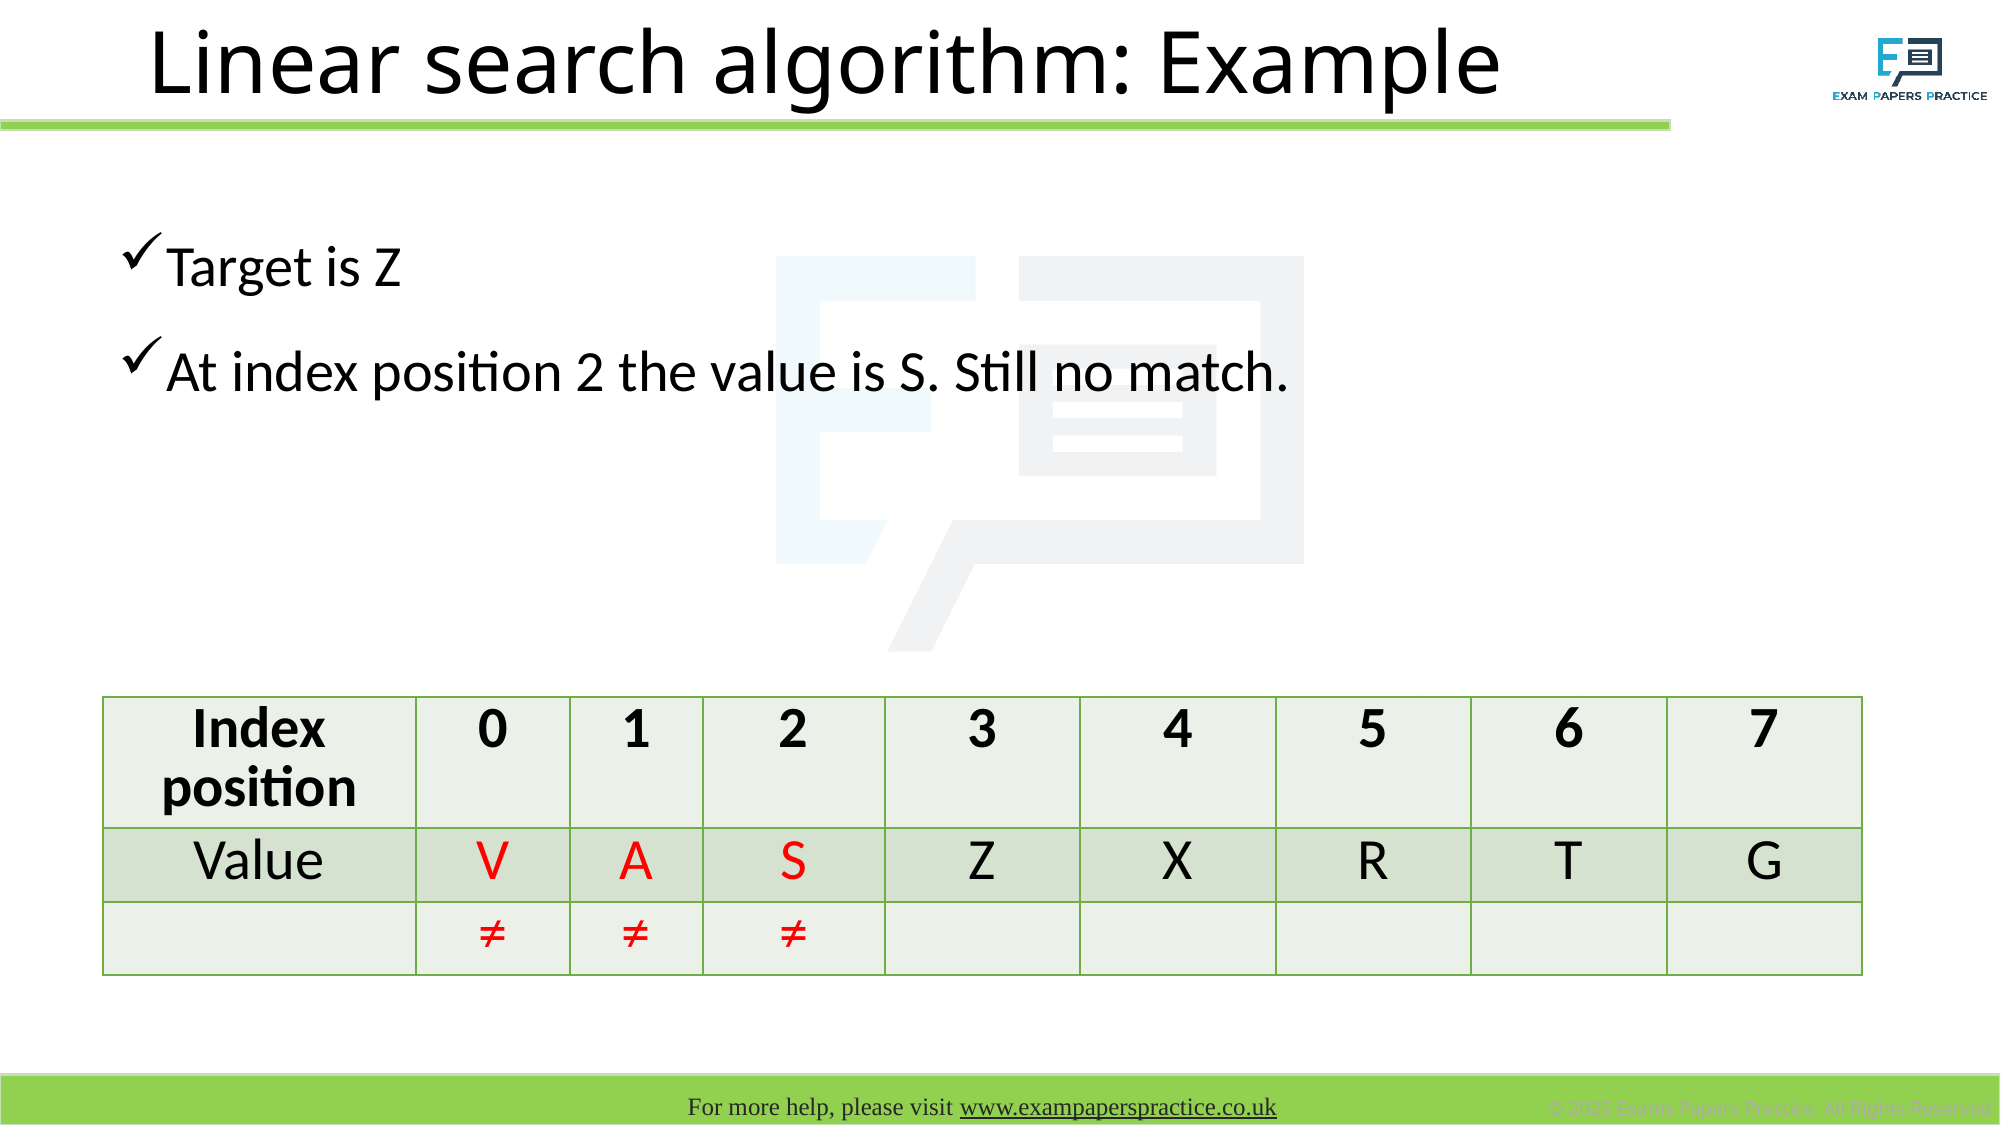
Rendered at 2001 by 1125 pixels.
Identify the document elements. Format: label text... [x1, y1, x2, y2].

table_cell A [571, 829, 702, 901]
table_cell T [1472, 829, 1666, 901]
table_header 4 [1081, 698, 1275, 827]
table_cell [104, 903, 415, 974]
table_cell [1668, 903, 1861, 974]
table_cell [886, 903, 1079, 974]
table_cell [1472, 903, 1666, 974]
table_cell V [417, 829, 569, 901]
table_cell [1081, 903, 1275, 974]
table_cell Z [886, 829, 1079, 901]
table_cell ≠ [417, 903, 569, 974]
table_header 1 [571, 698, 702, 827]
title Linear search algorithm: Example [132, 11, 1858, 121]
table_header Index position [104, 698, 415, 827]
table_header 0 [417, 698, 569, 827]
table_cell ≠ [571, 903, 702, 974]
table_header 3 [886, 698, 1079, 827]
table_cell ≠ [704, 903, 884, 974]
table_cell S [704, 829, 884, 901]
table_cell X [1081, 829, 1275, 901]
table_cell [1277, 903, 1470, 974]
table_header 7 [1668, 698, 1861, 827]
table_cell Value [104, 829, 415, 901]
table_header 2 [704, 698, 884, 827]
table_header 5 [1277, 698, 1470, 827]
table_cell G [1668, 829, 1861, 901]
table_cell R [1277, 829, 1470, 901]
table_header 6 [1472, 698, 1666, 827]
list Target is Z At index position 2 the value is S. Still no match. [102, 206, 1828, 611]
